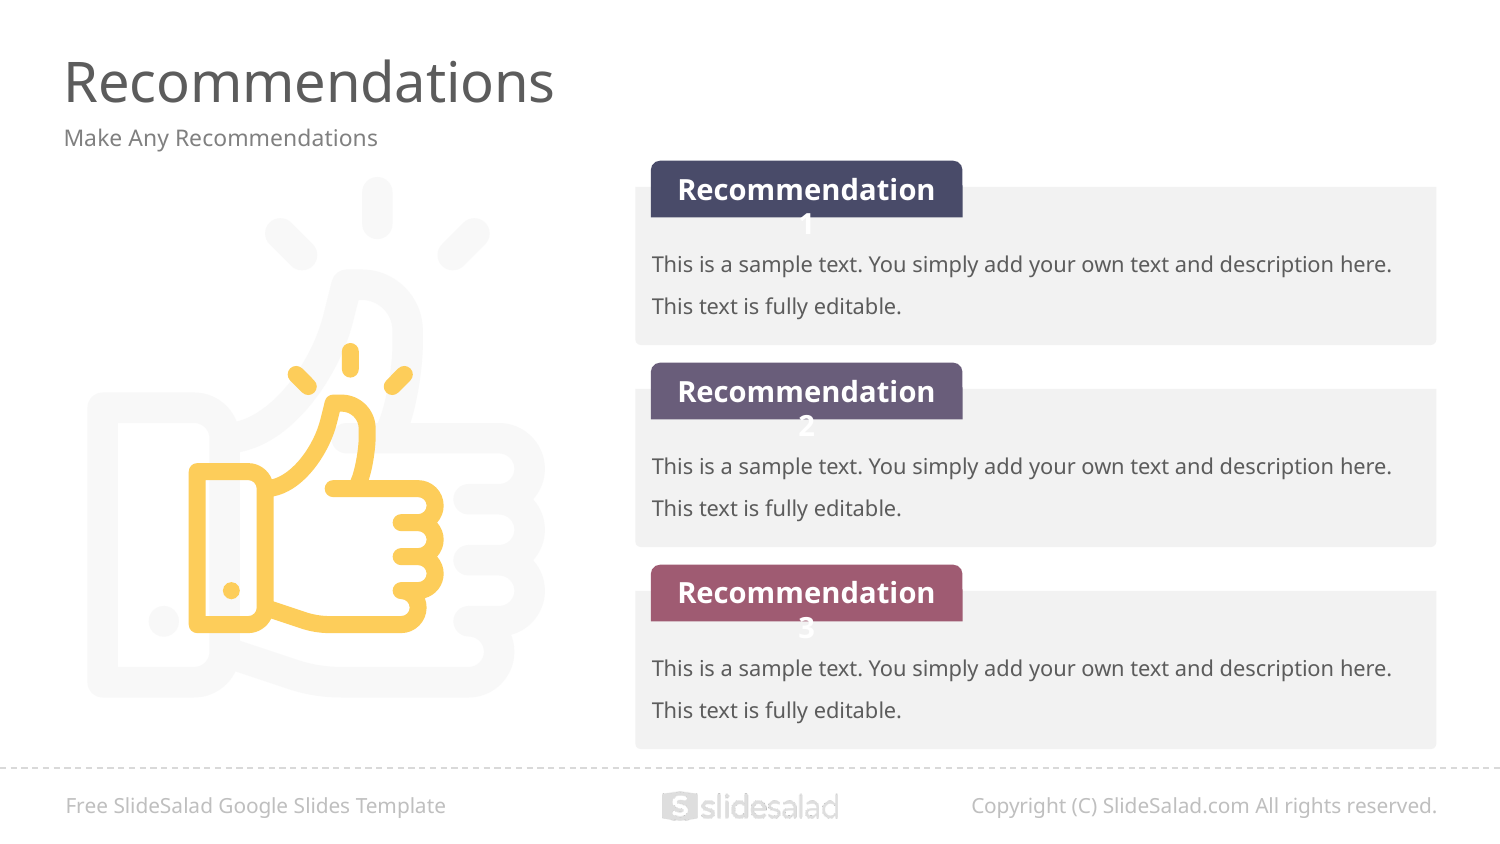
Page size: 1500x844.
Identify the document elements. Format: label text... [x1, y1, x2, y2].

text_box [635, 564, 1437, 750]
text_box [635, 160, 1437, 346]
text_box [635, 362, 1437, 548]
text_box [188, 342, 444, 634]
list Make Any Recommendations [63, 123, 1437, 152]
title Recommendations [63, 46, 1437, 114]
picture [662, 791, 838, 823]
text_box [87, 176, 546, 698]
